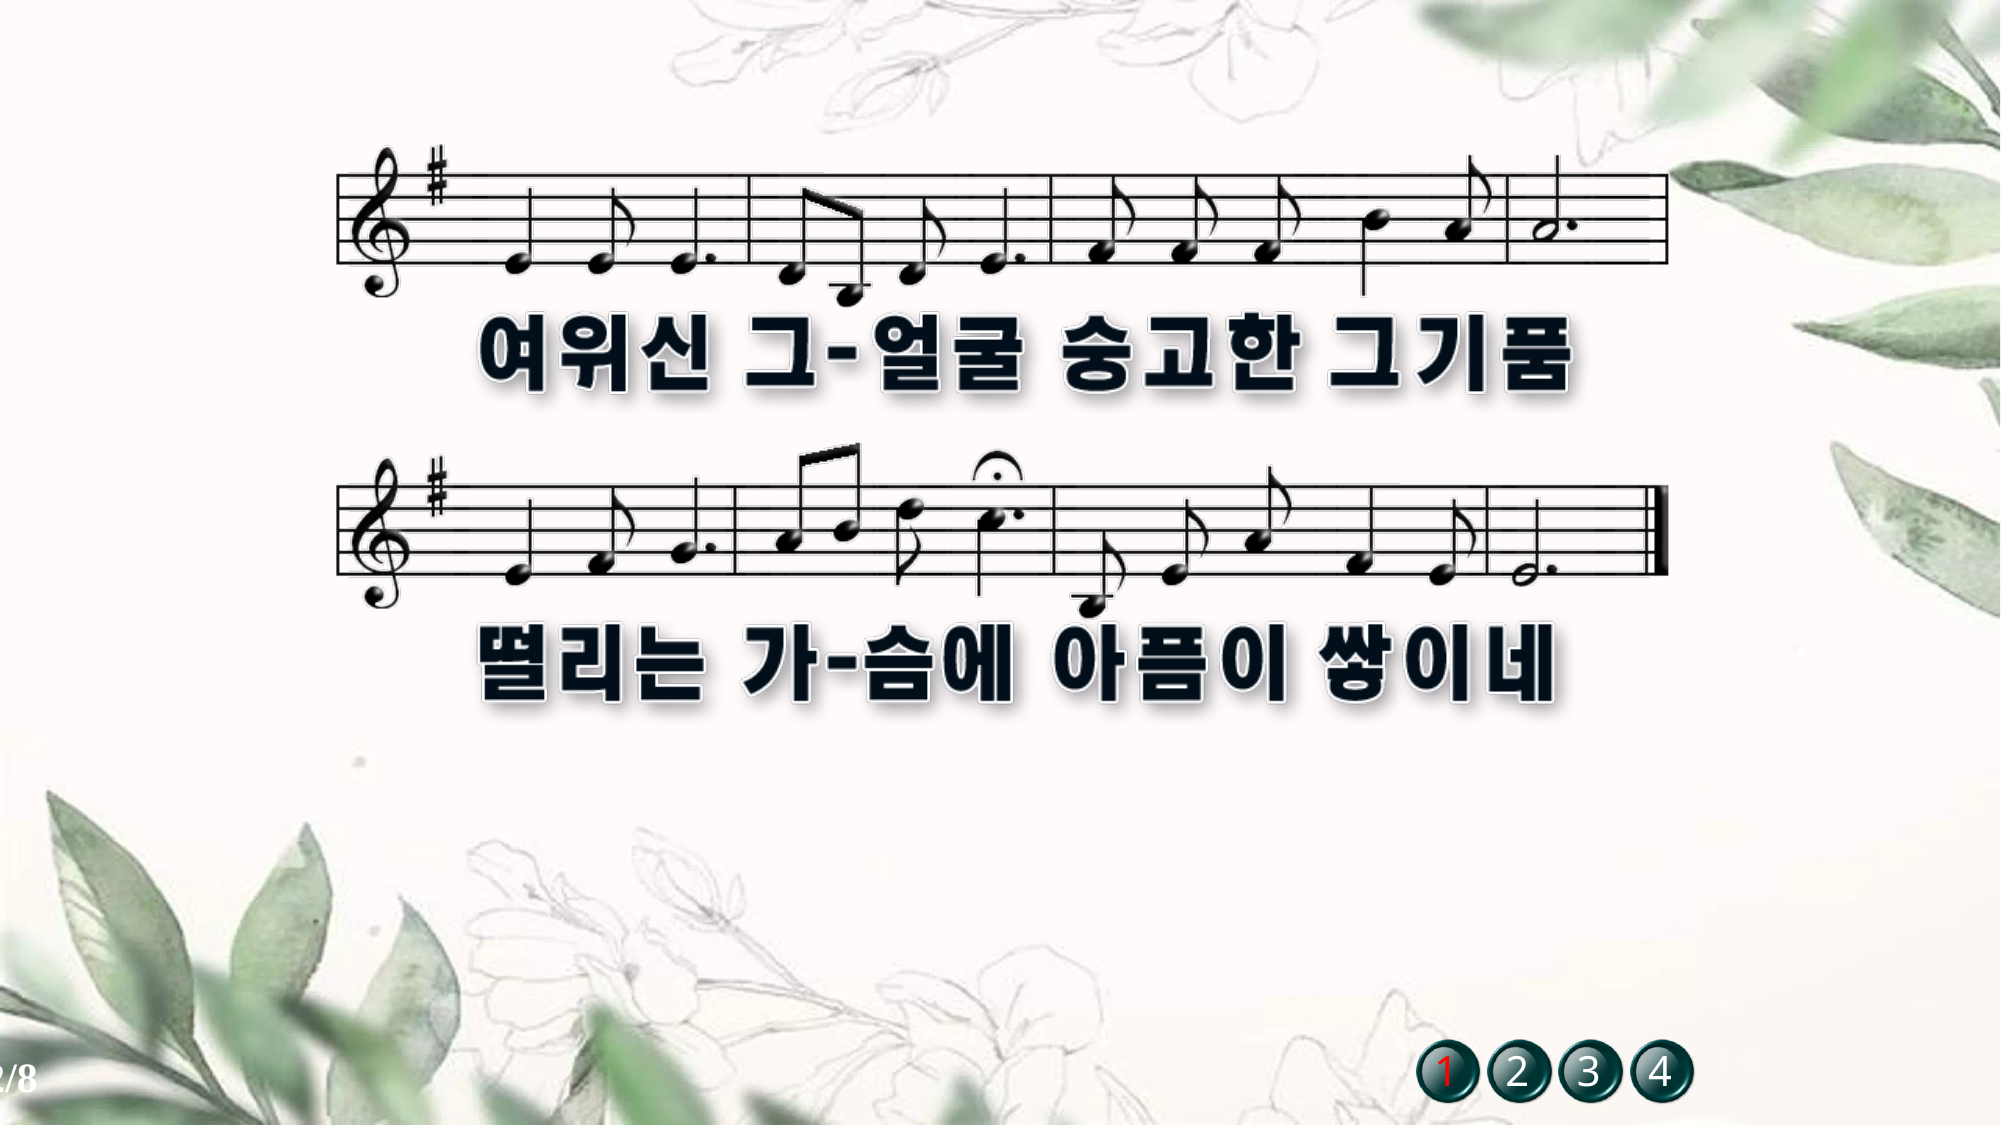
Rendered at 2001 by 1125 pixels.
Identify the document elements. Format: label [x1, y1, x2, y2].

text_box [1627, 1035, 1697, 1106]
picture [0, 0, 2001, 1125]
text_box [1484, 1035, 1555, 1106]
text_box [1555, 1035, 1626, 1106]
text_box [1413, 1035, 1484, 1106]
